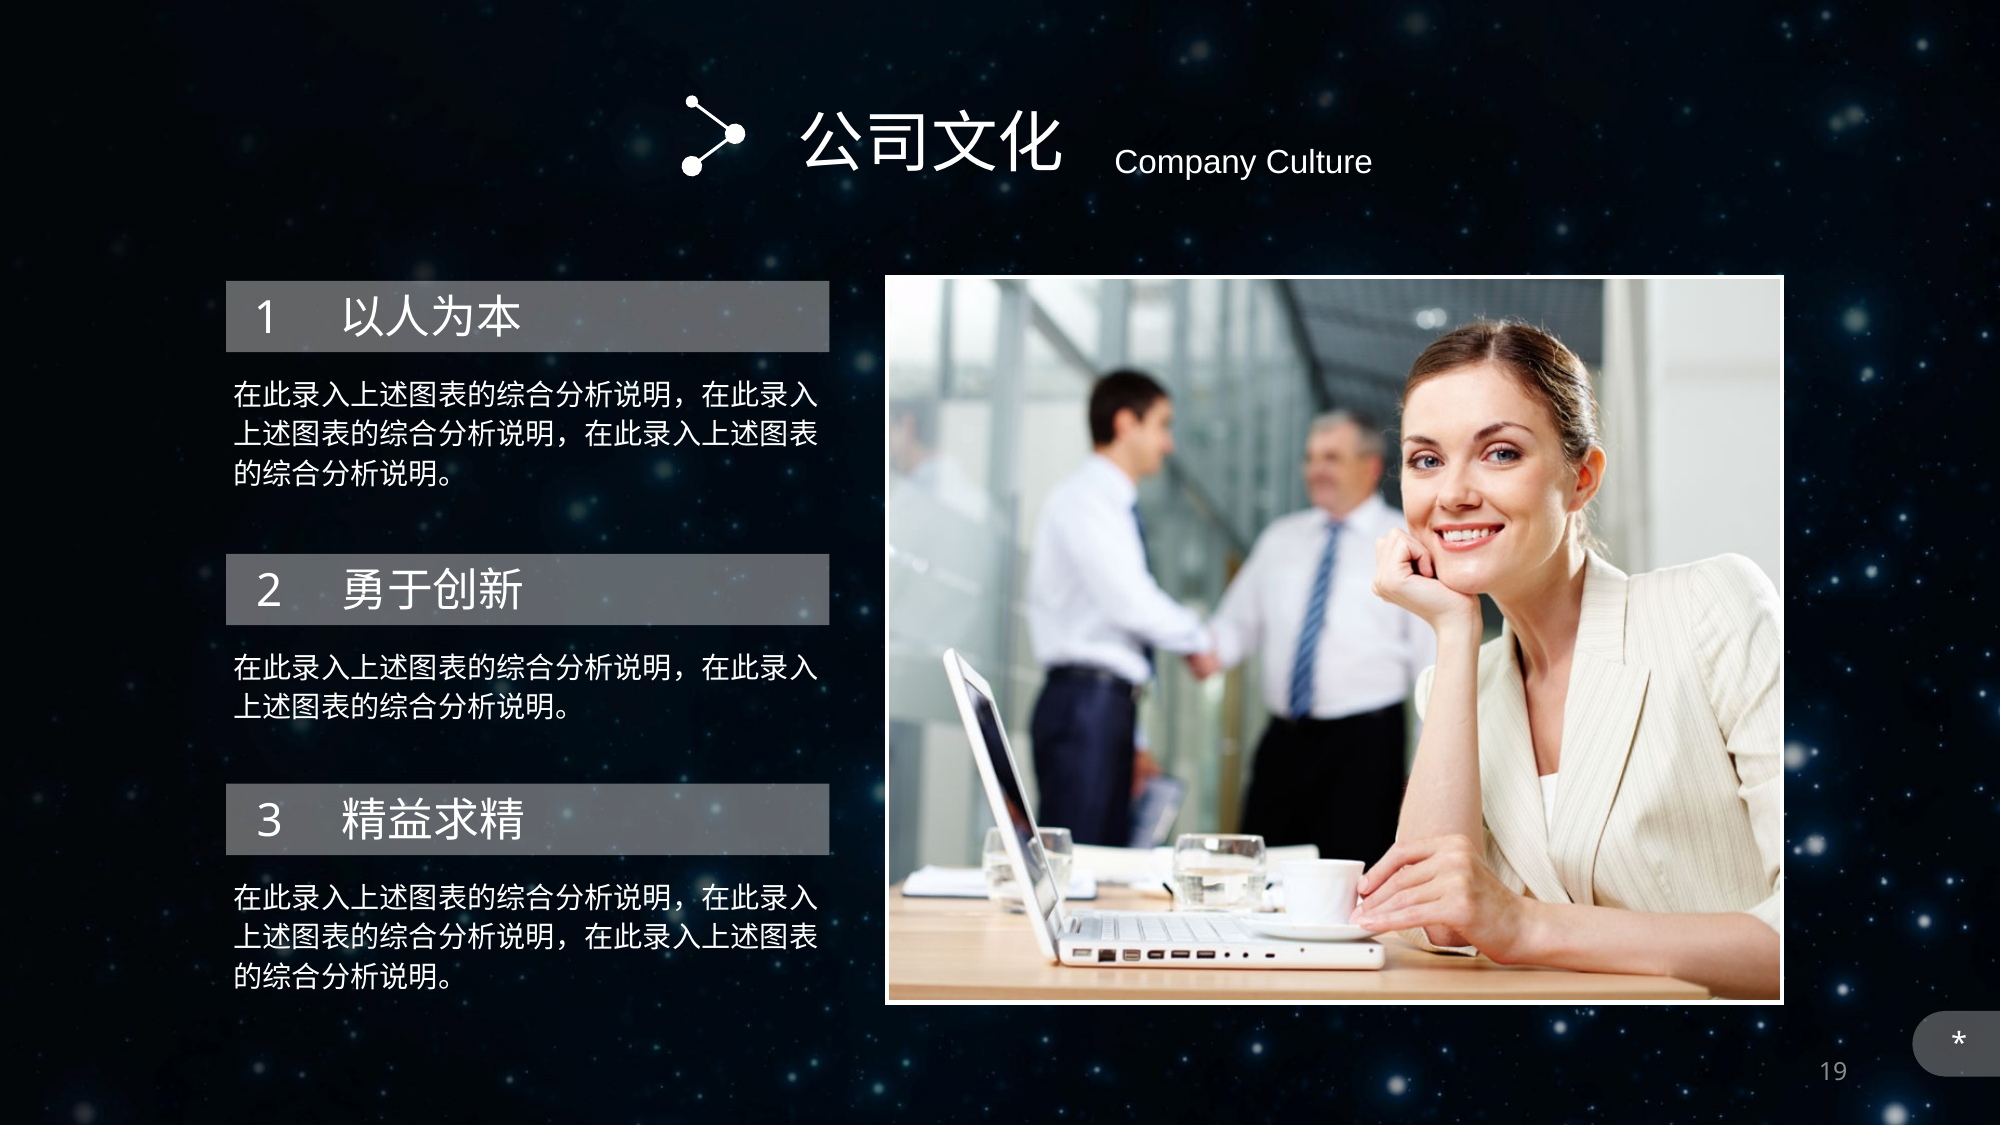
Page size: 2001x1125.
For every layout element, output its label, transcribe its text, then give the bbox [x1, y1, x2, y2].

text_box 在此录入上述图表的综合分析说明，在此录入上述图表的综合分析说明，在此录入上述图表的综合分析说明。 [218, 866, 855, 1001]
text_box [226, 783, 830, 856]
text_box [691, 101, 736, 167]
text_box Company Culture [1099, 132, 1479, 188]
slide_number 19 [1412, 1042, 1863, 1103]
text_box 公司文化 [782, 92, 1080, 188]
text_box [226, 280, 830, 353]
text_box 在此录入上述图表的综合分析说明，在此录入上述图表的综合分析说明。 [218, 636, 855, 731]
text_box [226, 553, 830, 626]
picture [0, 0, 2000, 1125]
text_box [1912, 1010, 2000, 1077]
text_box 在此录入上述图表的综合分析说明，在此录入上述图表的综合分析说明，在此录入上述图表的综合分析说明。 [218, 363, 855, 498]
text_box * [1925, 1018, 2000, 1065]
